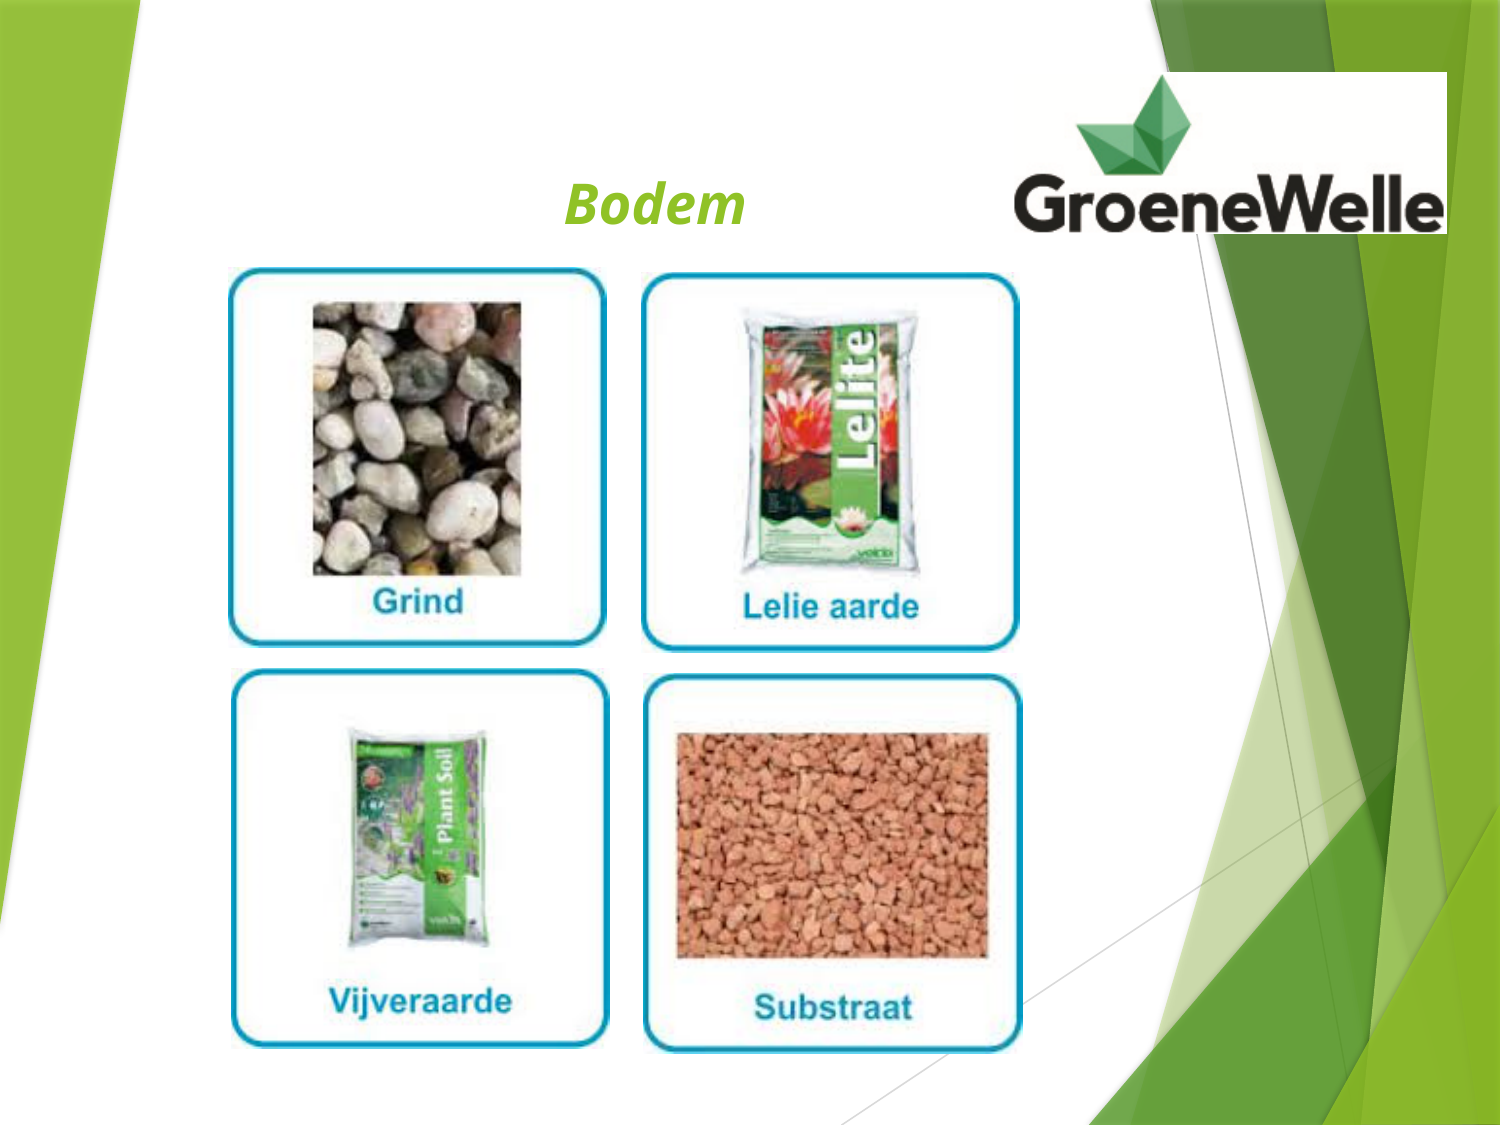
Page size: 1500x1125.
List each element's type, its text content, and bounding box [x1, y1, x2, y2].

picture [640, 272, 1020, 654]
picture [228, 266, 608, 648]
title Bodem [112, 101, 1199, 244]
picture [1009, 71, 1447, 234]
picture [643, 672, 1023, 1055]
picture [230, 668, 610, 1050]
